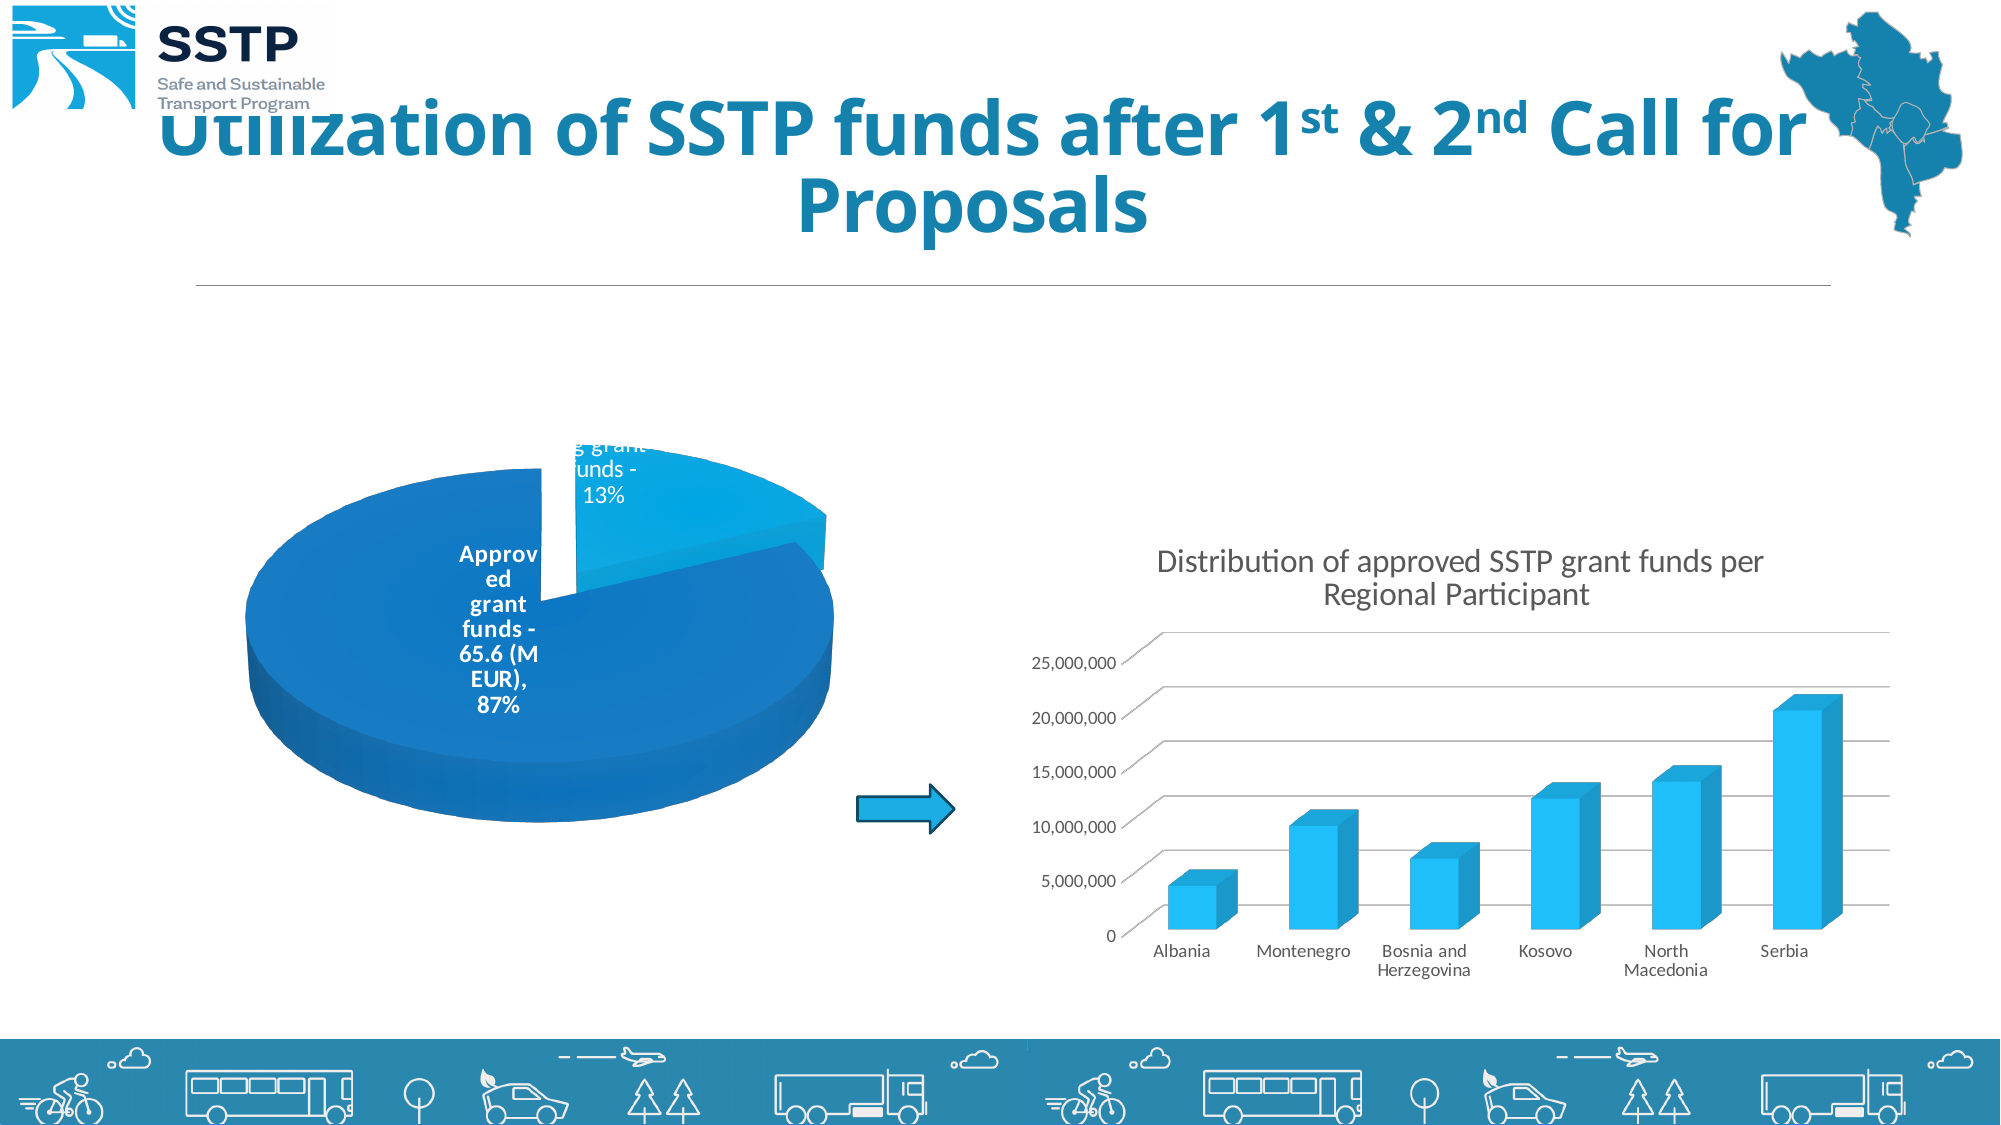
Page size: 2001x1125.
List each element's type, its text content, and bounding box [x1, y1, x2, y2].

picture [6, 0, 330, 116]
picture [0, 1038, 2000, 1125]
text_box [1778, 11, 1970, 238]
chart [100, 318, 1922, 992]
title Utilization of SSTP funds after 1st & 2nd Call for Proposals [119, 29, 1845, 255]
